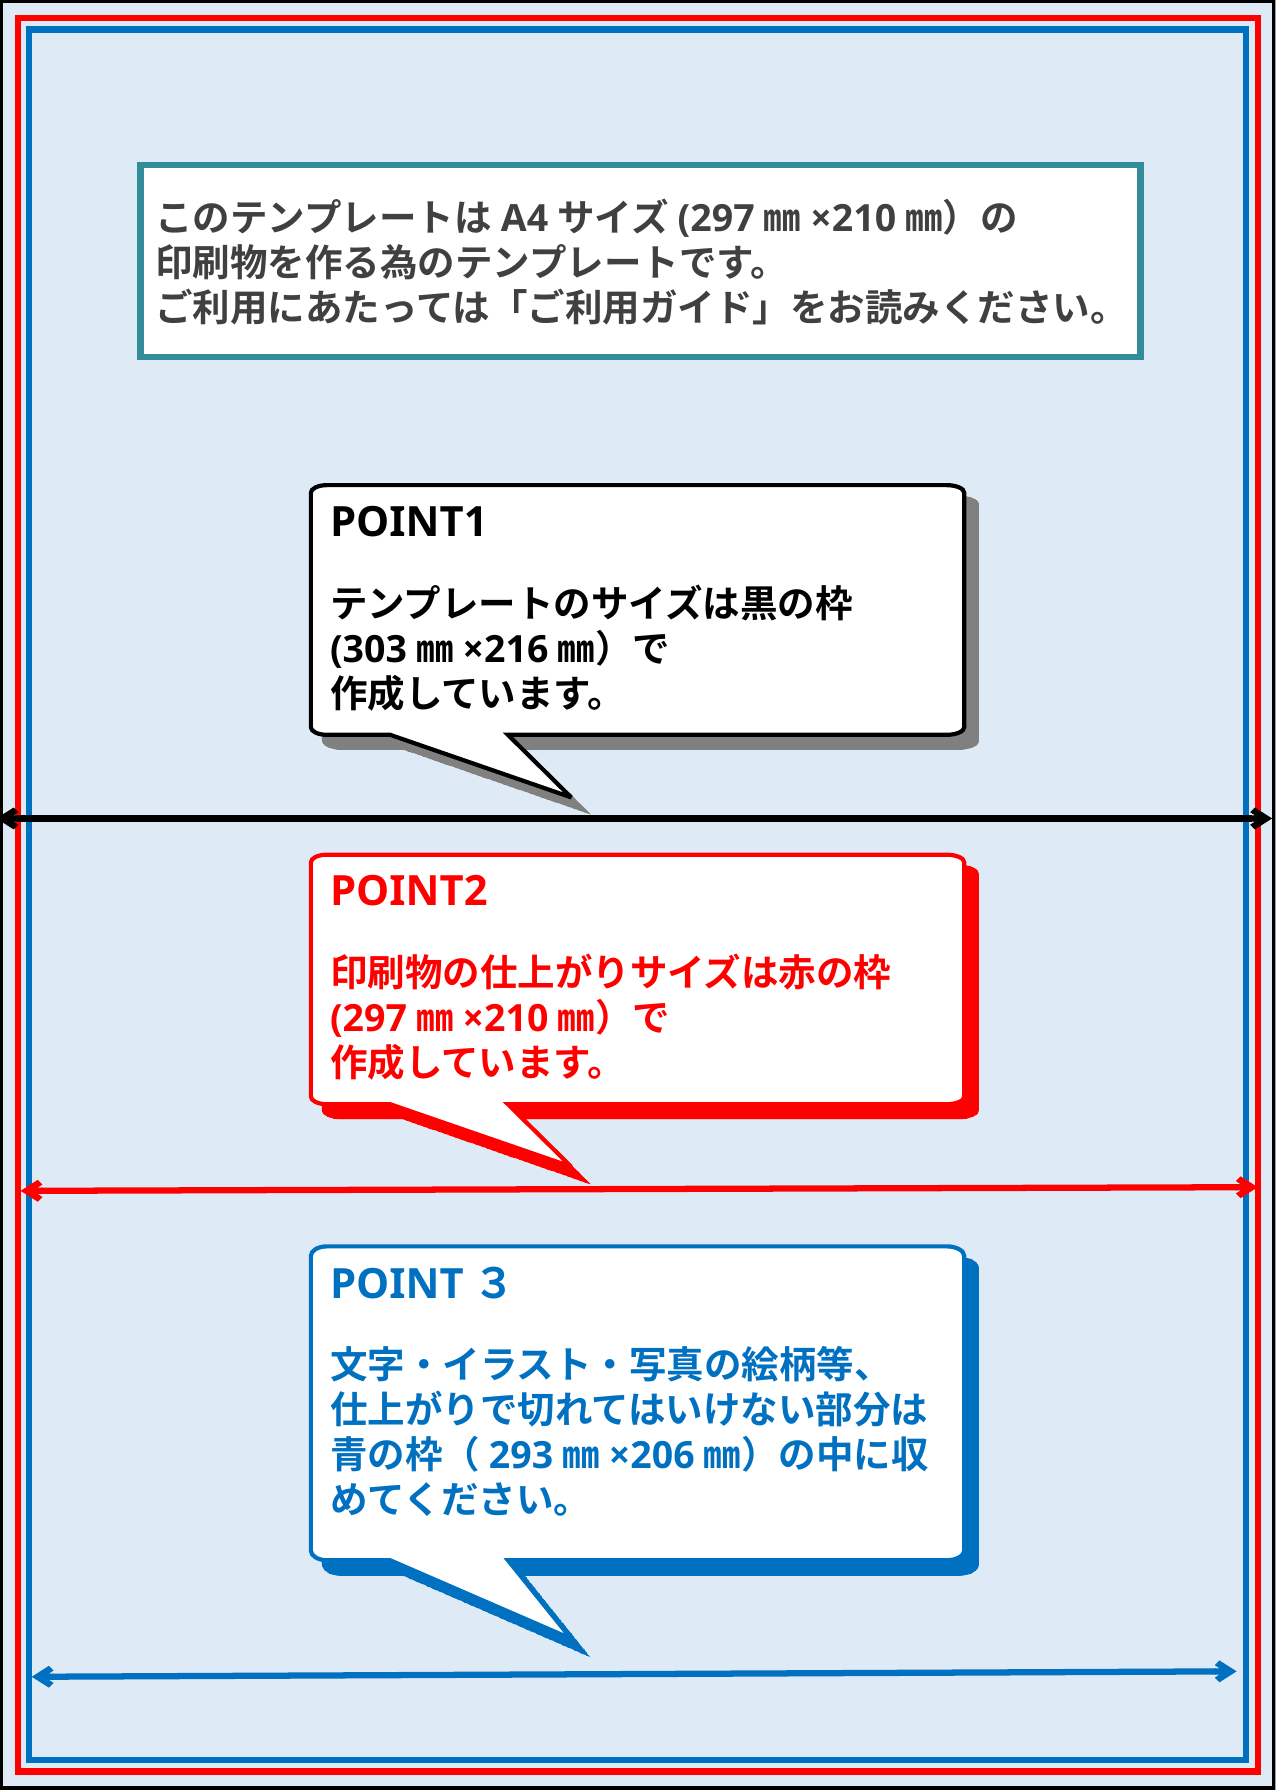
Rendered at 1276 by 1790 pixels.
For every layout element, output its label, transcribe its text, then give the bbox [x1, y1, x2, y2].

text_box [17, 822, 1259, 1773]
text_box [17, 17, 1259, 815]
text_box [31, 1671, 1237, 1677]
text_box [20, 1187, 1258, 1191]
text_box [0, 0, 1276, 1790]
text_box [28, 28, 1247, 815]
text_box POINT1 テンプレートのサイズは黒の枠 (303㎜×216㎜）で 作成しています。 [310, 485, 965, 798]
text_box POINT３ 文字・イラスト・写真の絵柄等、 仕上がりで切れてはいけない部分は 青の枠（293㎜×206㎜）の中に収めてください。 [310, 1246, 965, 1639]
text_box このテンプレートはA4サイズ(297㎜×210㎜）の 印刷物を作る為のテンプレートです。 ご利用にあたっては「ご利用ガイド」をお読みください。 [140, 164, 1142, 358]
text_box POINT2 印刷物の仕上がりサイズは赤の枠(297㎜×210㎜）で 作成しています。 [310, 854, 965, 1167]
text_box [28, 822, 1247, 1187]
text_box [28, 1191, 1247, 1761]
